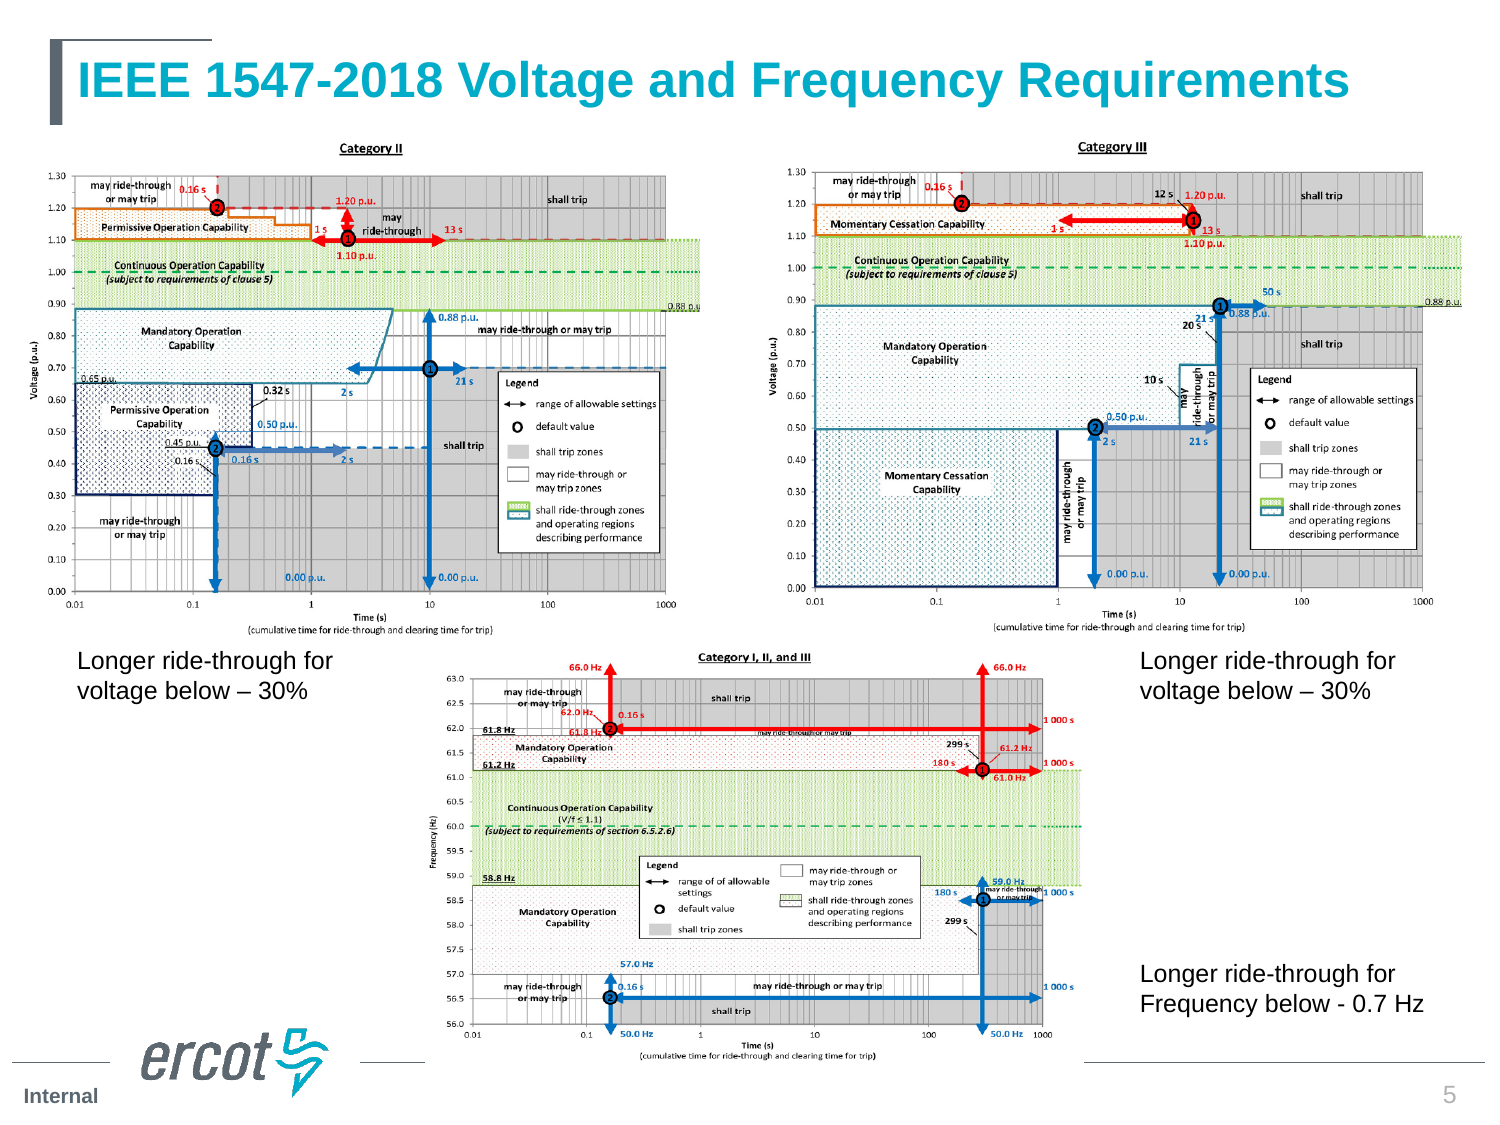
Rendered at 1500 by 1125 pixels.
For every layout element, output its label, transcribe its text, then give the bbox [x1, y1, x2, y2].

text_box Longer ride-through for voltage below – 30% [1124, 646, 1425, 713]
text_box Longer ride-through for Frequency below - 0.7 Hz [1125, 949, 1454, 1025]
slide_number 5 [1412, 1076, 1488, 1112]
picture [137, 1024, 332, 1100]
picture [762, 133, 1462, 638]
picture [27, 132, 701, 640]
title IEEE 1547-2018 Voltage and Frequency Requirements [62, 39, 1450, 125]
text_box Longer ride-through for voltage below – 30% [62, 647, 363, 713]
picture [424, 649, 1084, 1063]
